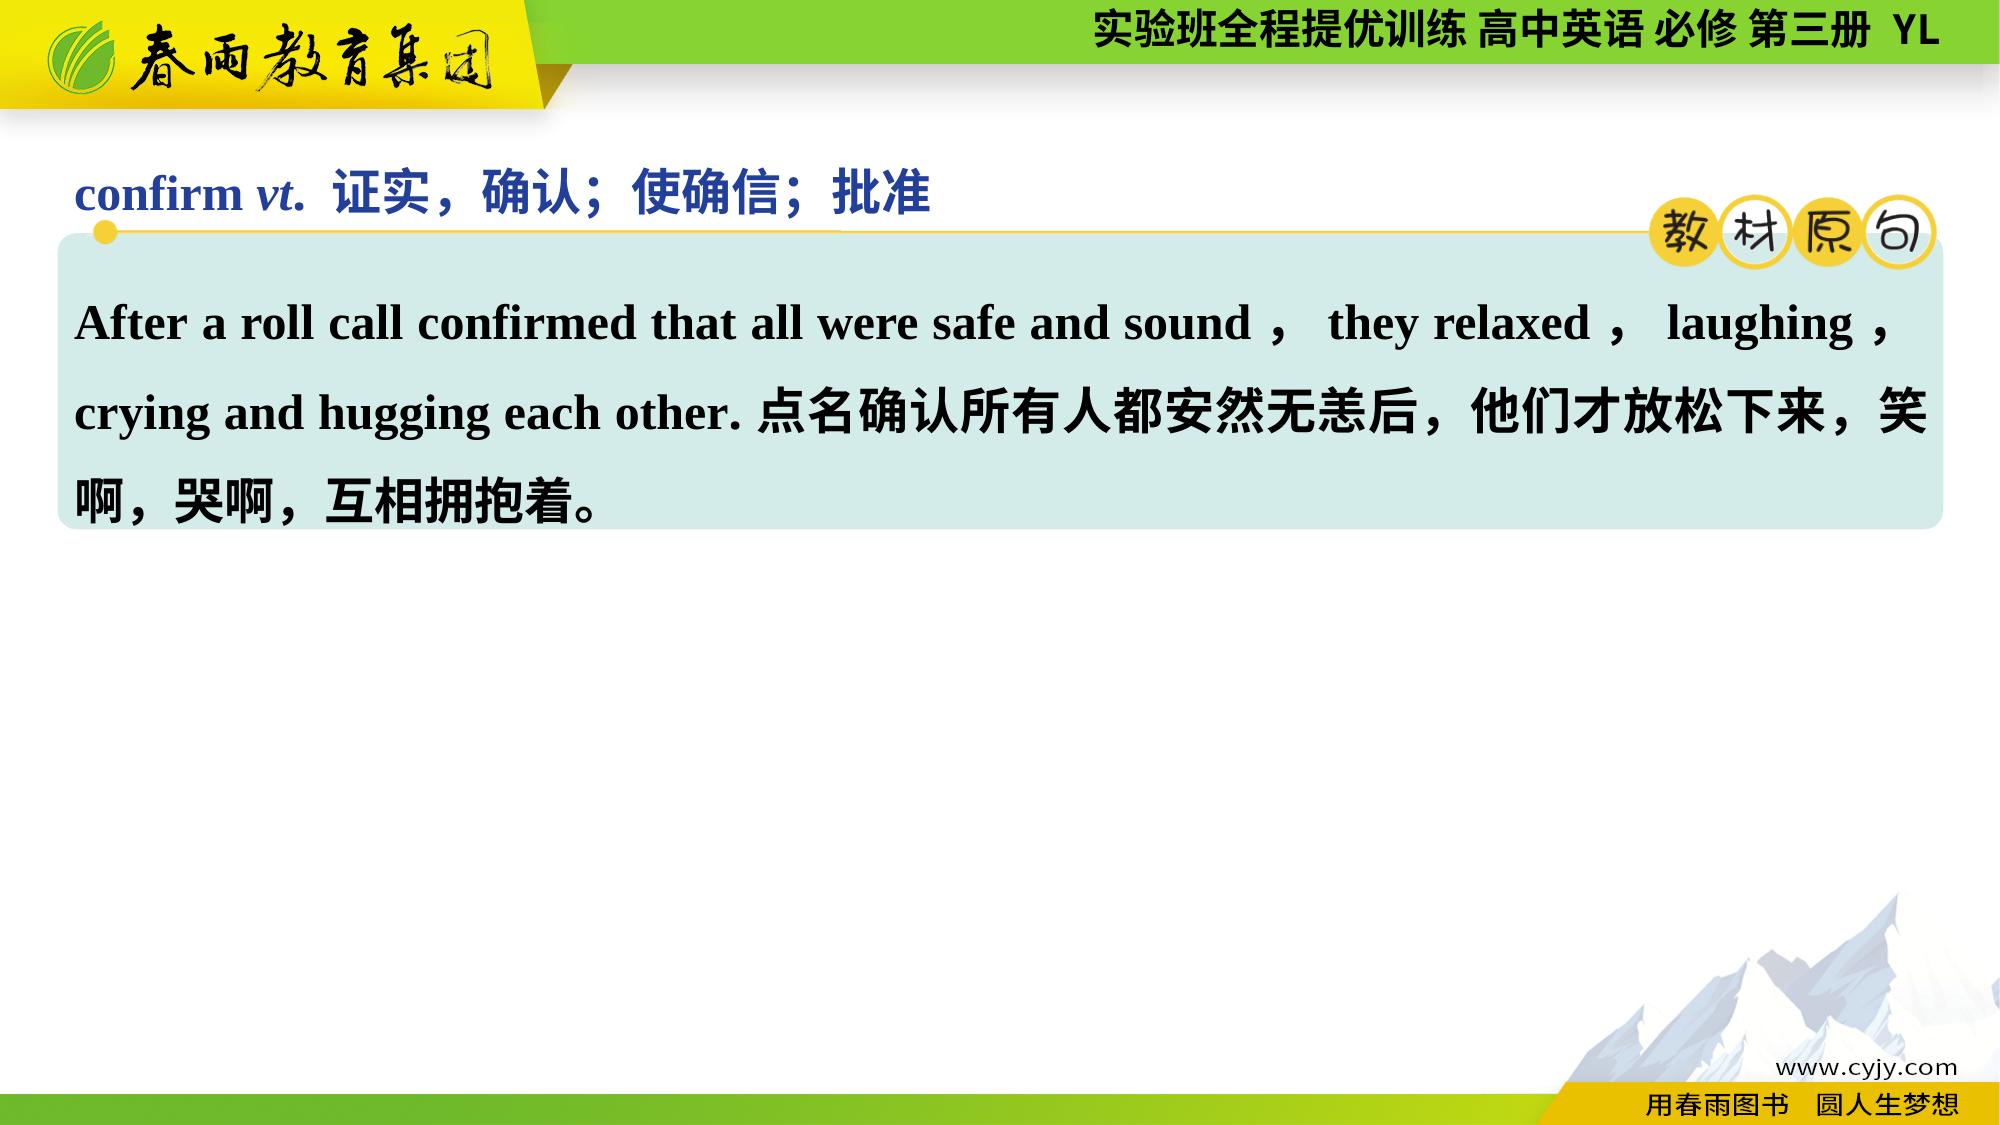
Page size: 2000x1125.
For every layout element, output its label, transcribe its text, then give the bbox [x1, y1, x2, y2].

list confirm vt. 证实，确认；使确信；批准 After a roll call confirmed that all were safe and sound，they relaxed，laughing，crying and hugging each other.点名确认所有人都安然无恙后，他们才放松下来，笑啊，哭啊，互相拥抱着。 [59, 122, 1944, 530]
picture [0, 0, 2000, 1125]
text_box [87, 185, 1938, 272]
